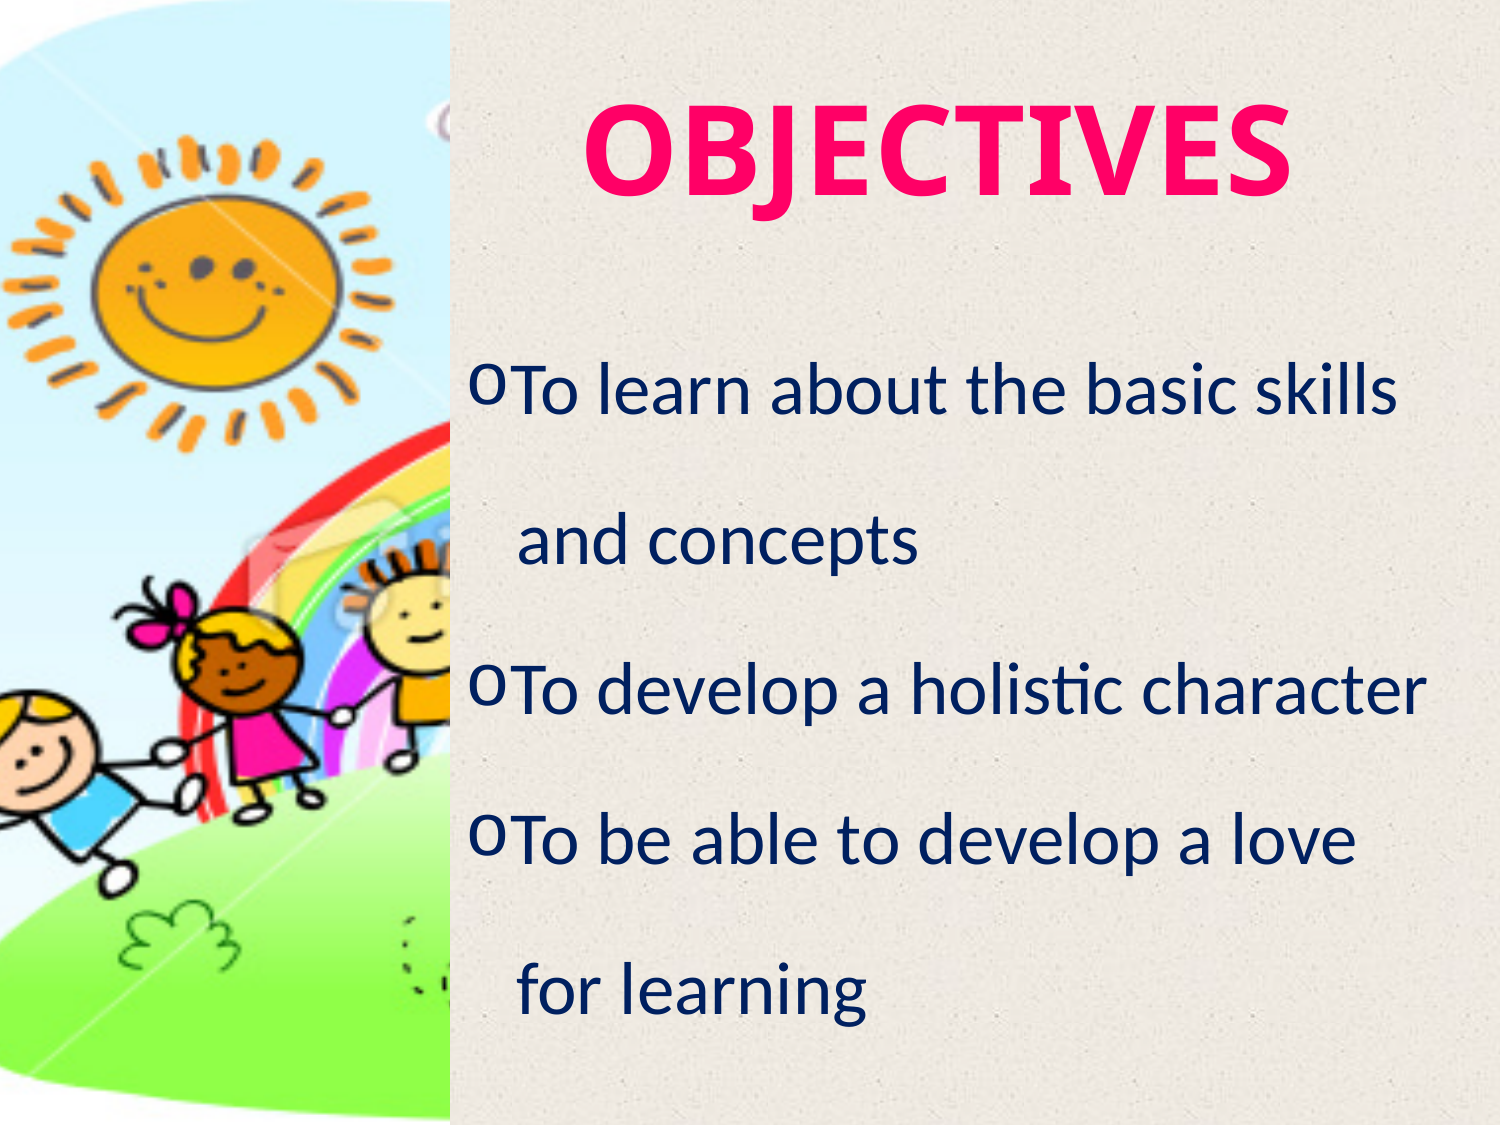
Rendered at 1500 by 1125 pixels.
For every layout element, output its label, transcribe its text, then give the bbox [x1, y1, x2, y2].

subtitle To learn about the basic skills and concepts To develop a holistic character To be able to develop a love for learning [454, 287, 1500, 1050]
title OBJECTIVES [454, 24, 1500, 267]
picture [0, 0, 451, 1125]
